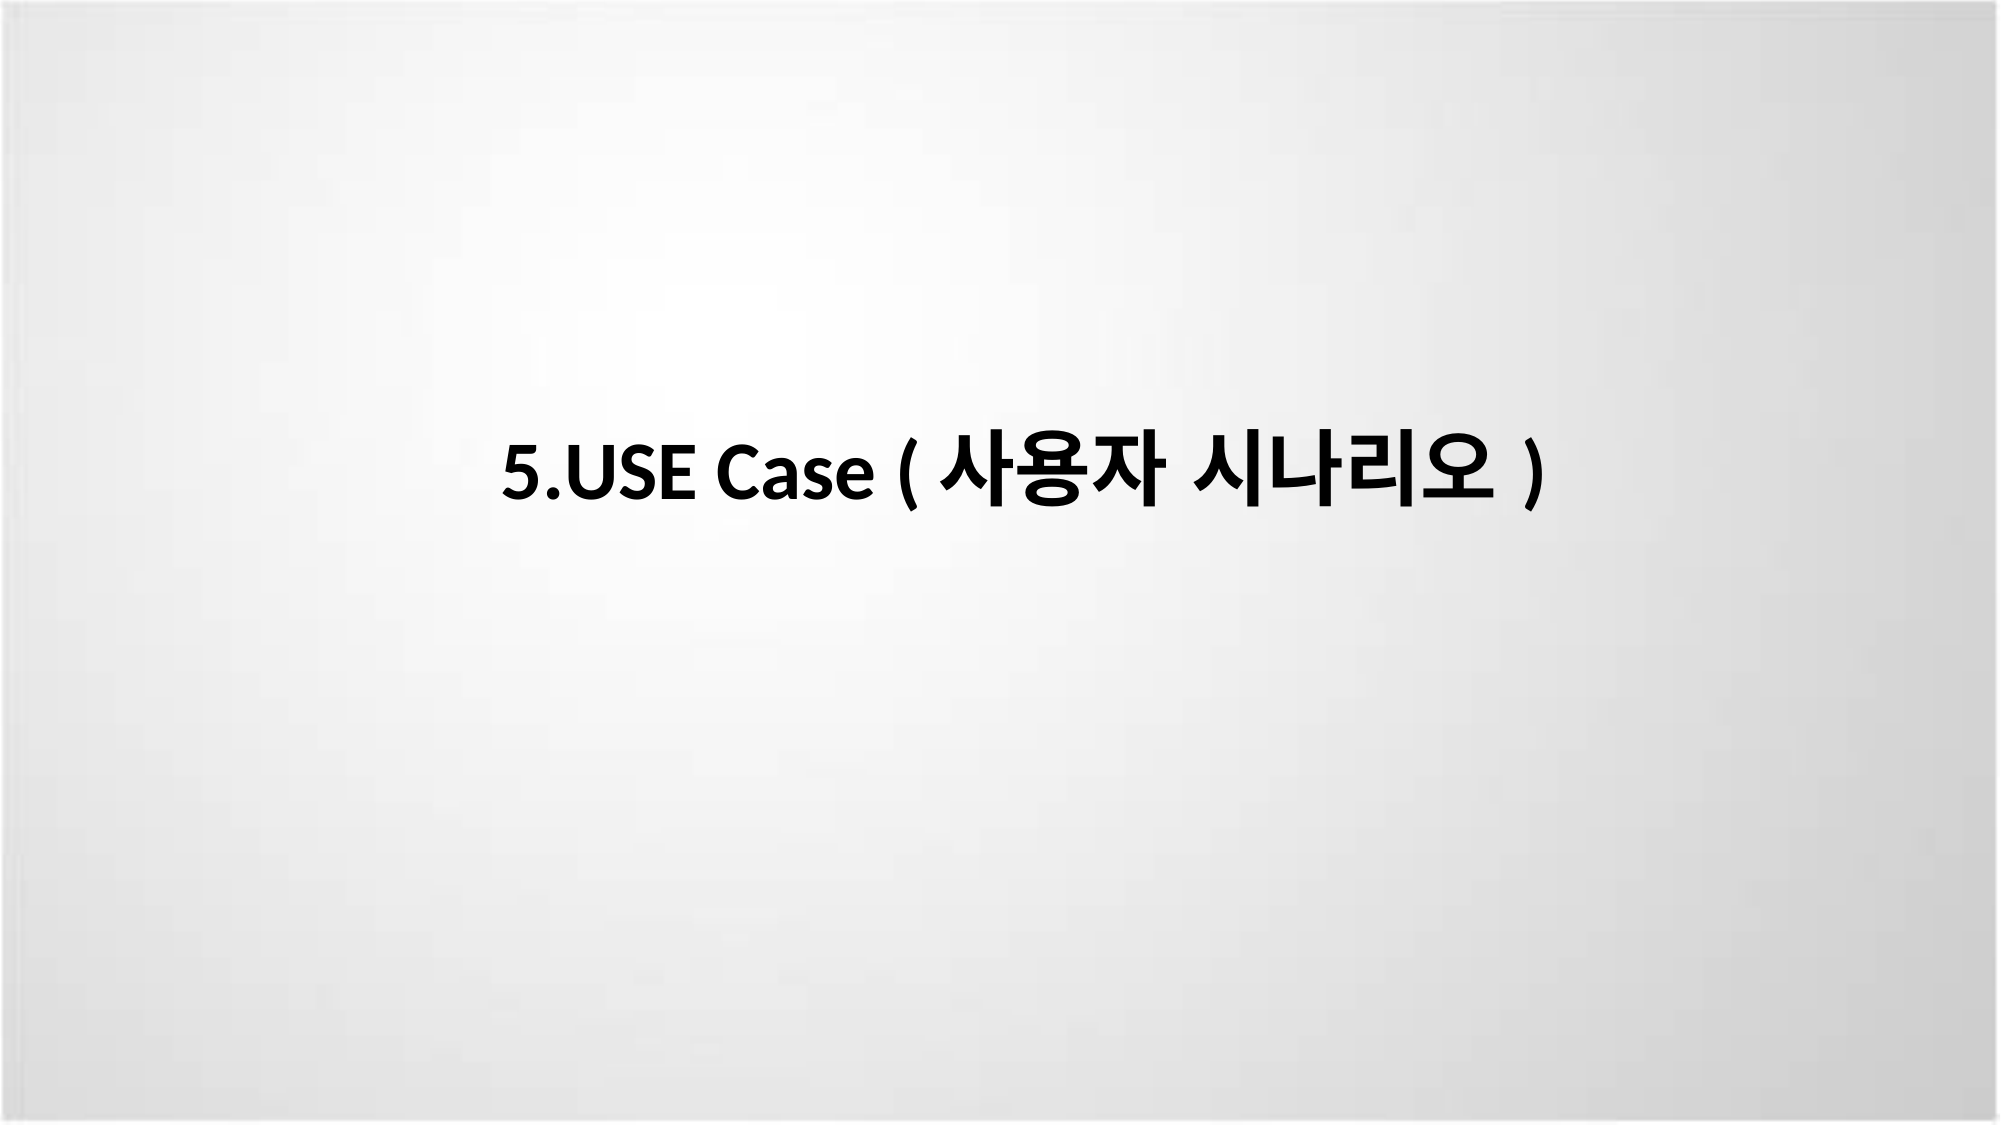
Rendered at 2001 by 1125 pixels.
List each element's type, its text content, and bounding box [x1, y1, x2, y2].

picture [0, 0, 2001, 1125]
title 5.USE Case (사용자 시나리오) [150, 184, 1917, 576]
